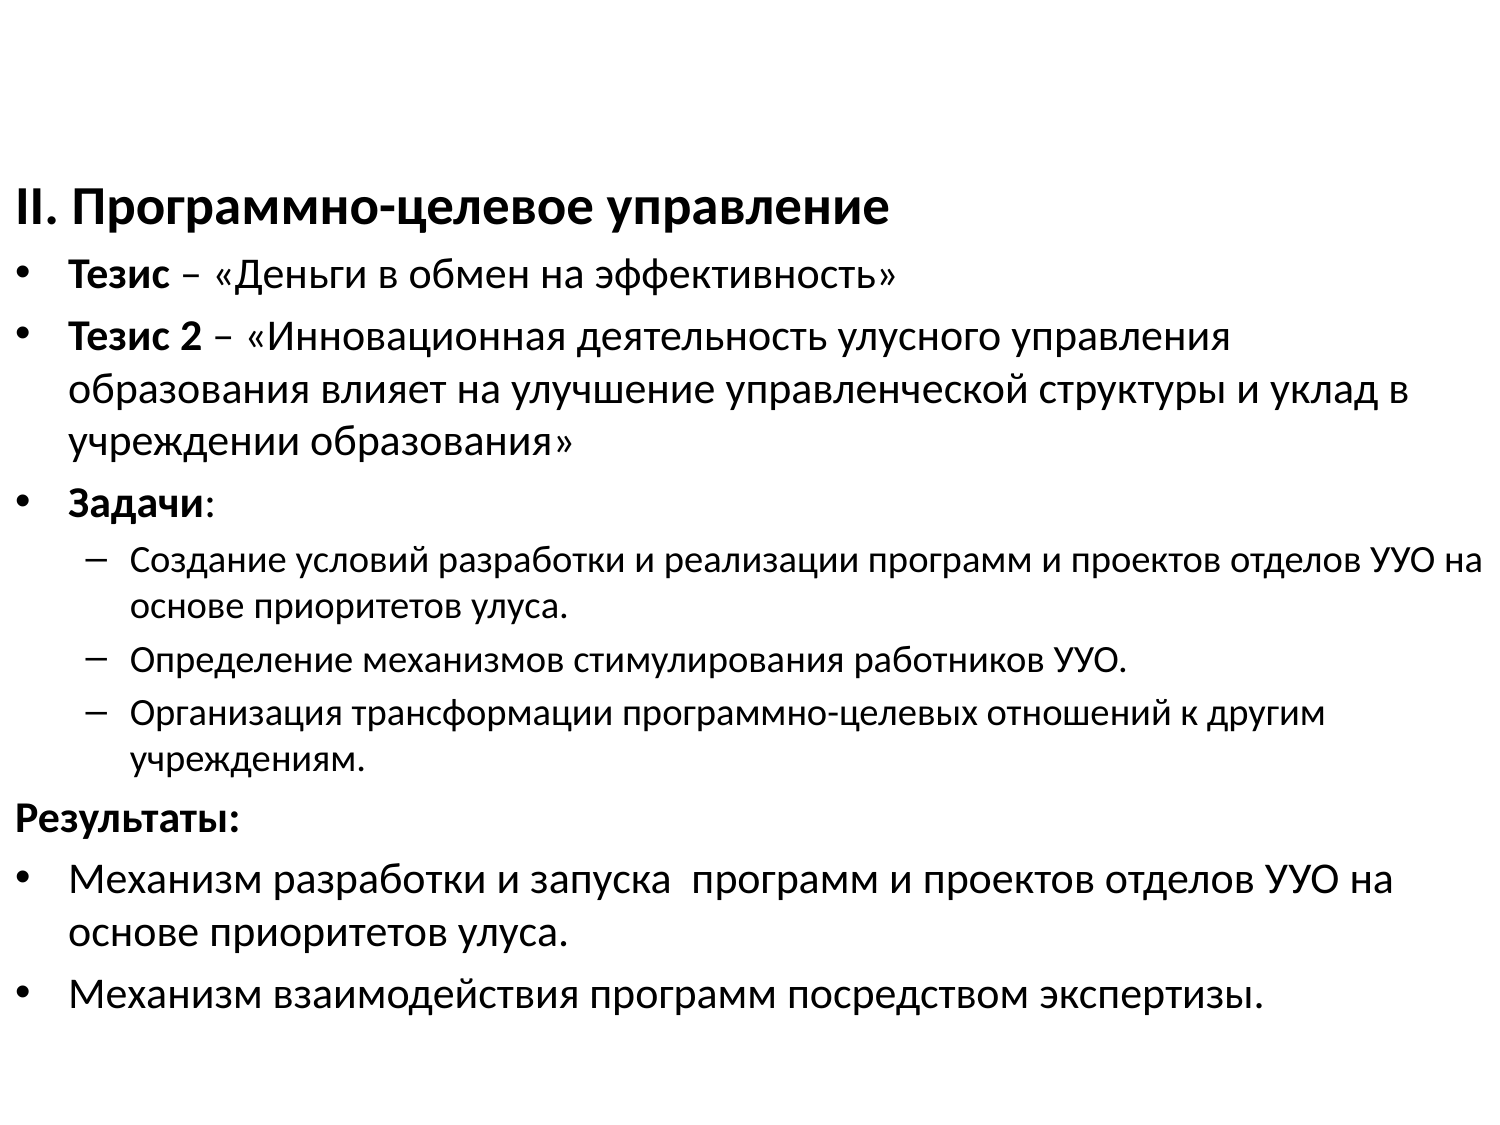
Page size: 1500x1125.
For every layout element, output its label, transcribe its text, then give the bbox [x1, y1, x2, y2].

list II. Программно-целевое управление Тезис – «Деньги в обмен на эффективность» Тезис 2 – «Инновационная деятельность улусного управления образования влияет на улучшение управленческой структуры и уклад в учреждении образования» Задачи: Создание условий разработки и реализации программ и проектов отделов УУО на основе приоритетов улуса. Определение механизмов стимулирования работников УУО. Организация трансформации программно-целевых отношений к другим учреждениям. Результаты: Механизм разработки и запуска программ и проектов отделов УУО на основе приоритетов улуса. Механизм взаимодействия программ посредством экспертизы. [0, 162, 1500, 1026]
